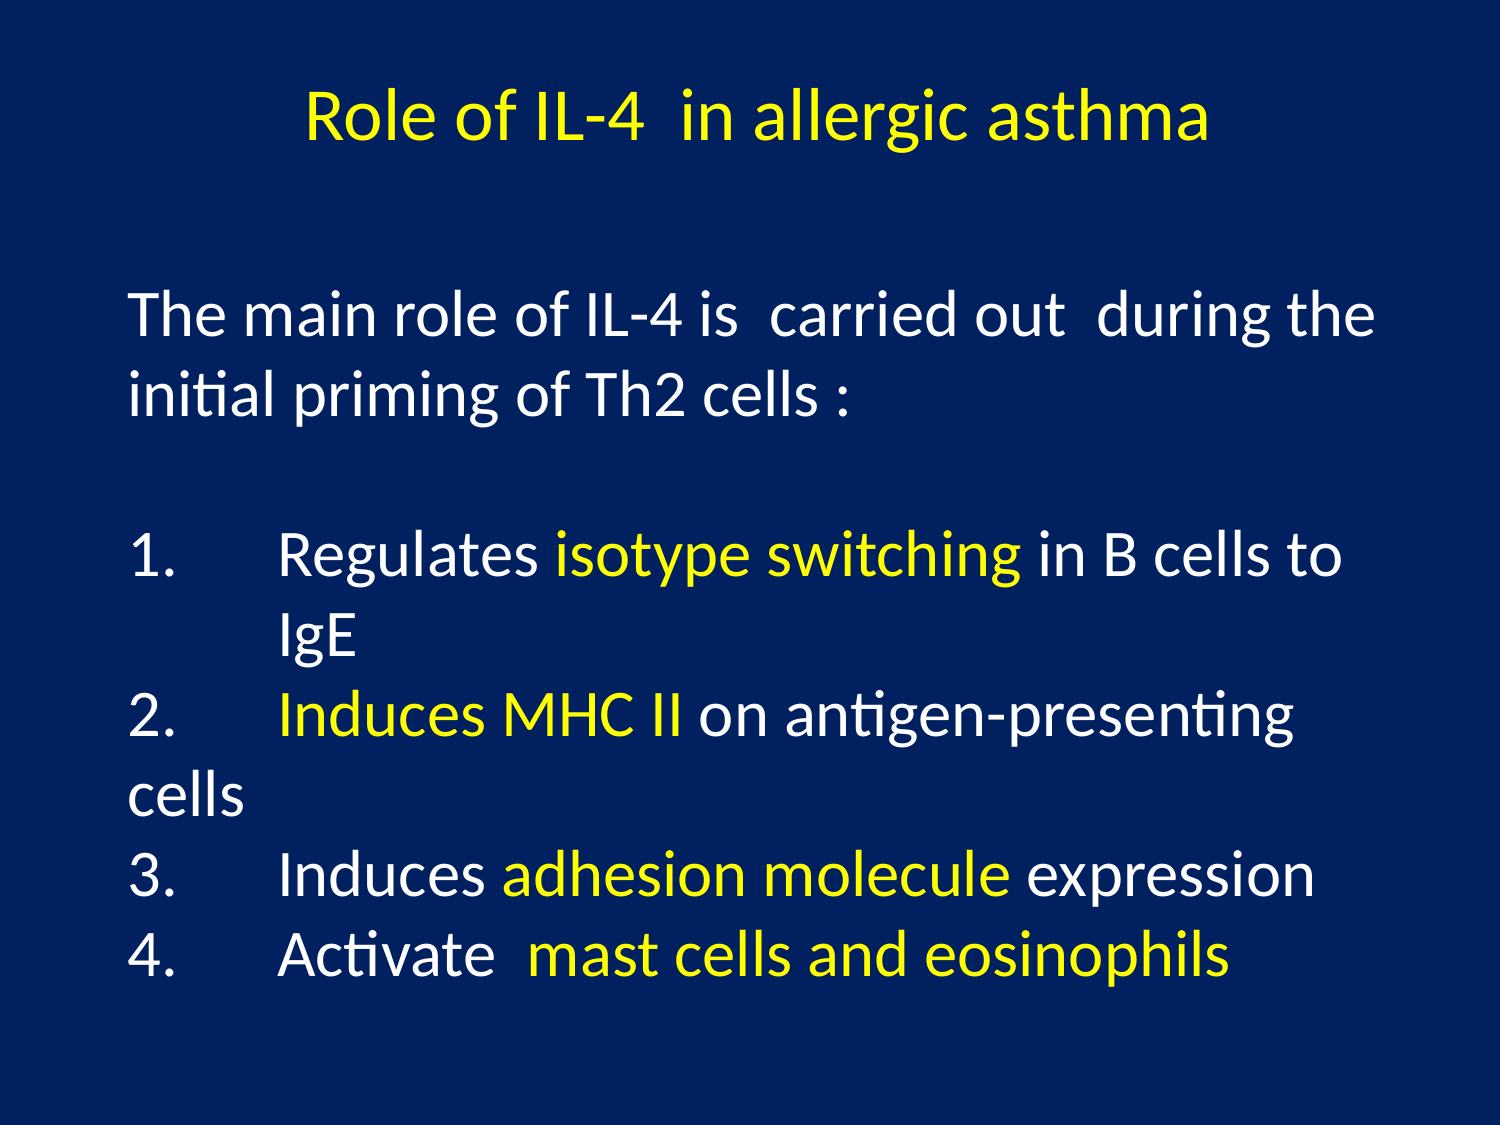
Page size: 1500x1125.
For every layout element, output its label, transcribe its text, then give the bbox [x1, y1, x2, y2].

text_box The main role of IL-4 is carried out during the initial priming of Th2 cells : 1. Regulates isotype switching in B cells to IgE 2. Induces MHC II on antigen-presenting cells 3. Induces adhesion molecule expression 4. Activate mast cells and eosinophils [112, 262, 1438, 997]
title Role of IL-4 in allergic asthma [75, 45, 1425, 175]
